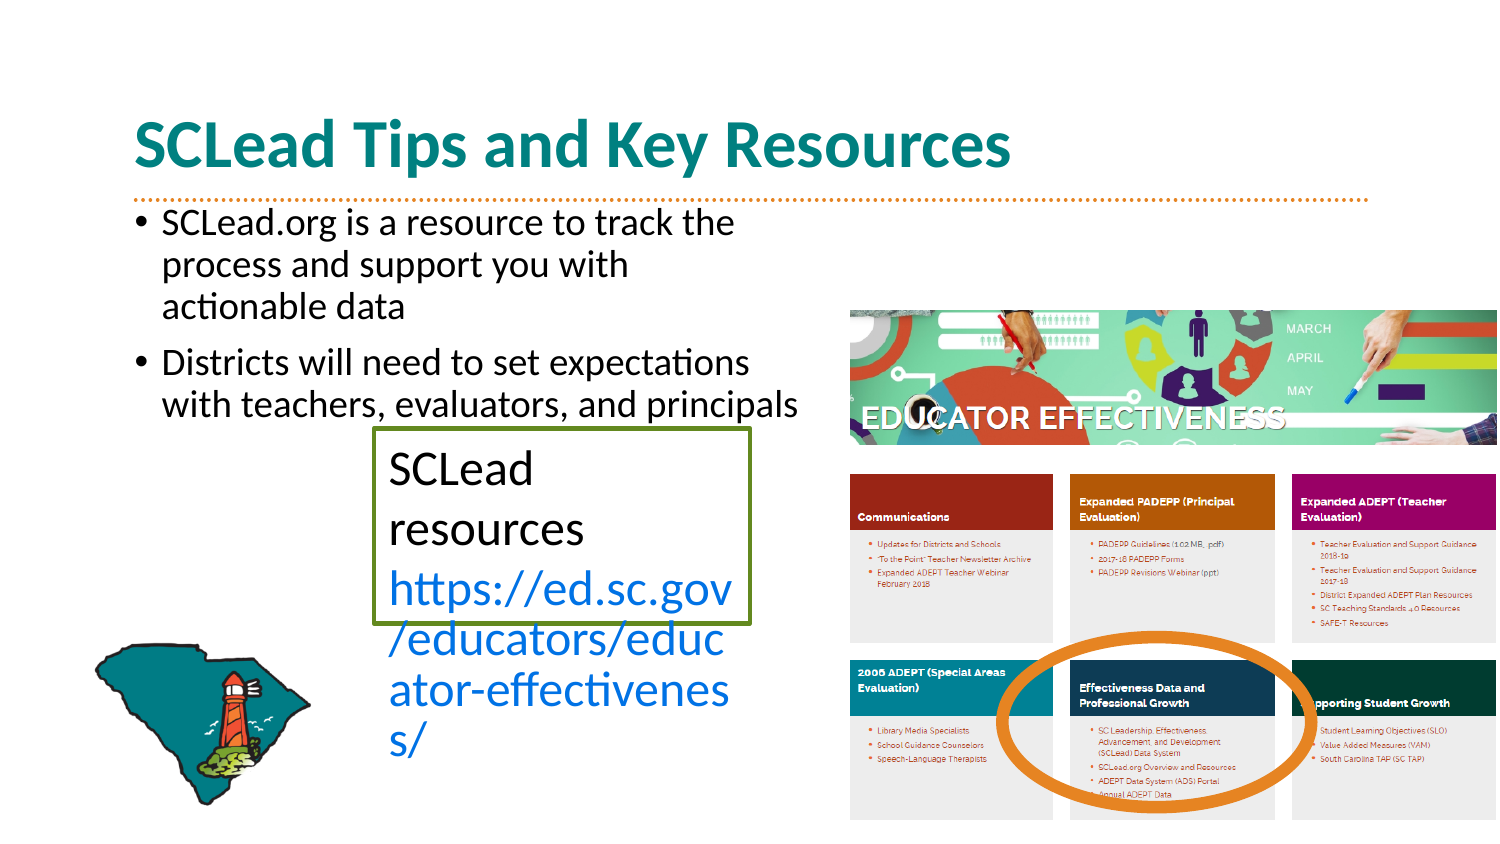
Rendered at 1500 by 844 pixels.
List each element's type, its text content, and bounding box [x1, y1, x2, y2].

picture [844, 307, 1500, 836]
list SCLead.org is a resource to track the process and support you with actionable data Districts will need to set expectations with teachers, evaluators, and principals [134, 202, 800, 468]
text_box SCLead resources https://ed.sc.gov/educators/educator-effectiveness/ [373, 428, 750, 624]
picture [82, 602, 323, 843]
title SCLead Tips and Key Resources [134, 24, 1366, 182]
